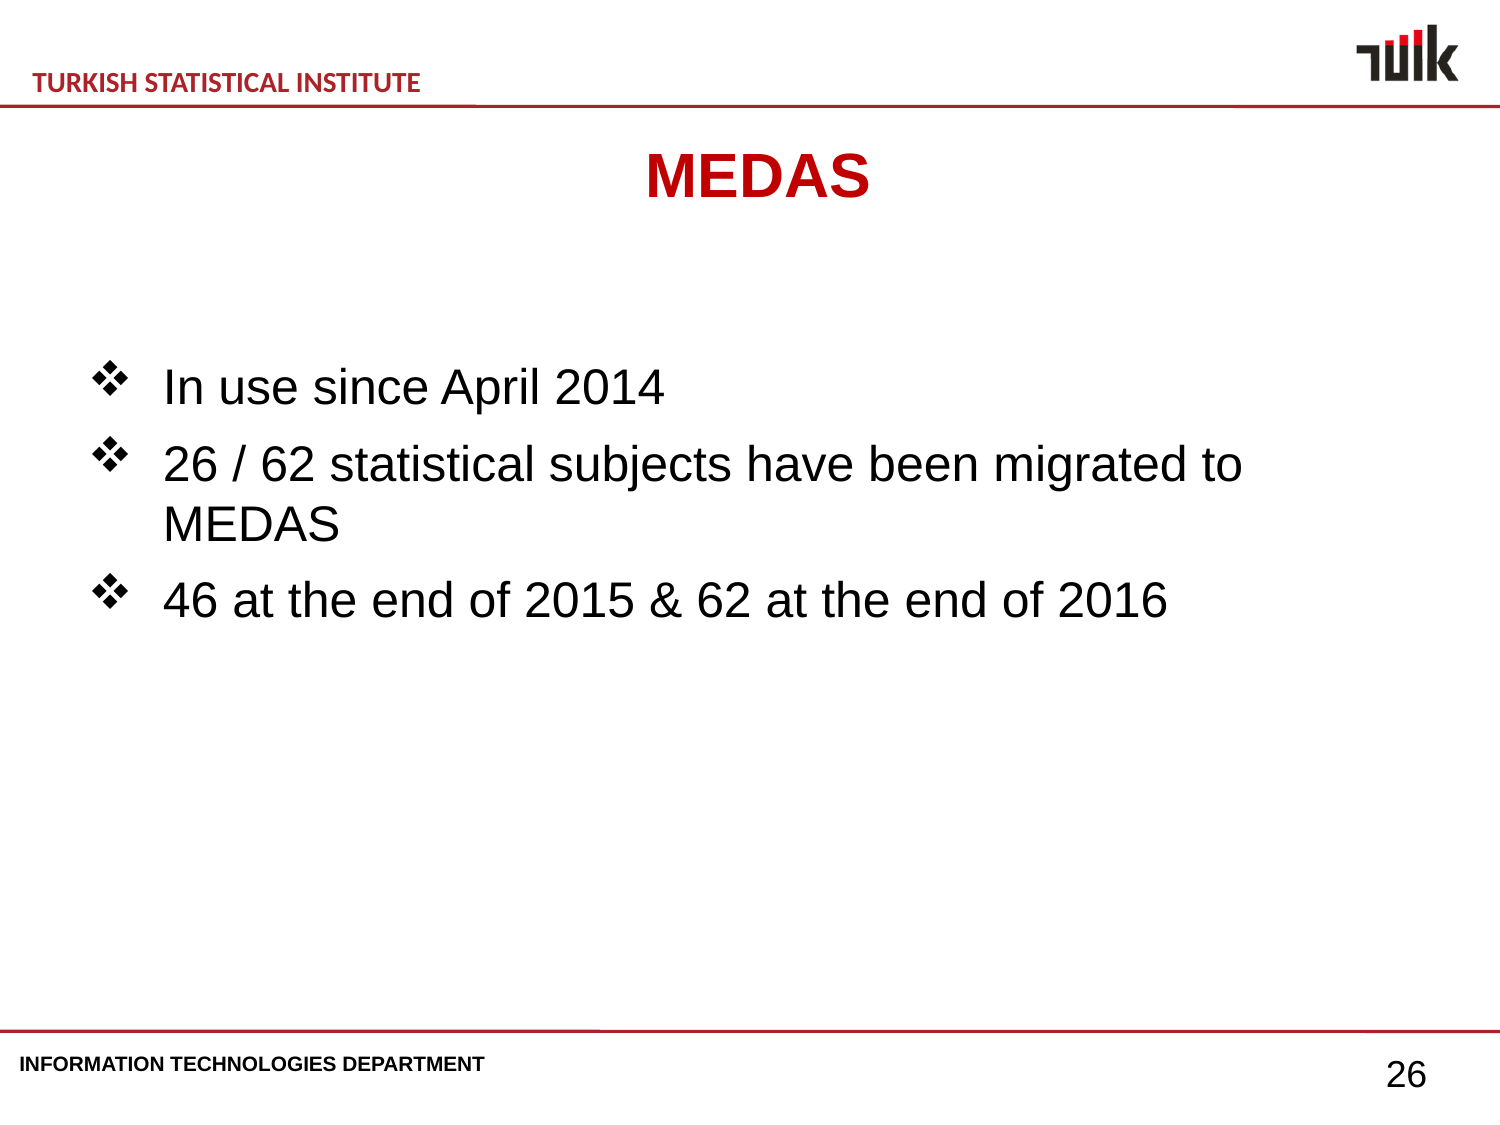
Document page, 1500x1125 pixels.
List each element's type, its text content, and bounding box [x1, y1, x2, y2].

picture [1352, 19, 1464, 85]
text_box MEDAS [75, 127, 1425, 218]
text_box In use since April 2014 26 / 62 statistical subjects have been migrated to MEDAS 46 at the end of 2015 & 62 at the end of 2016 [73, 255, 1424, 671]
